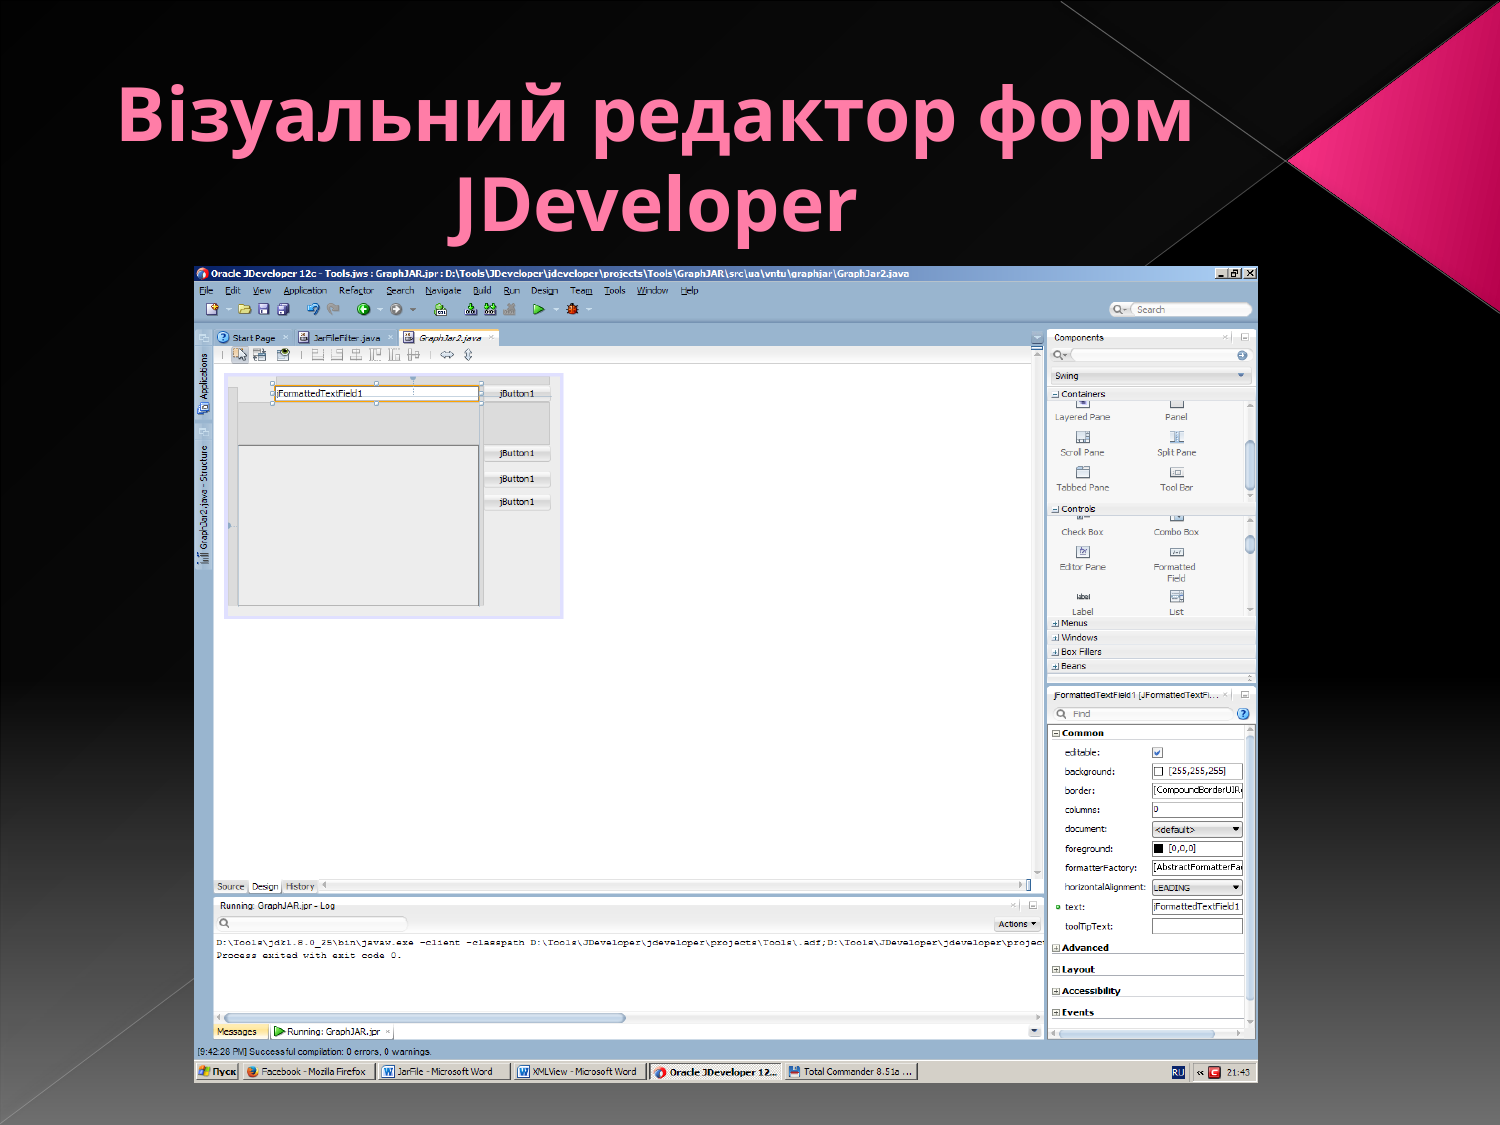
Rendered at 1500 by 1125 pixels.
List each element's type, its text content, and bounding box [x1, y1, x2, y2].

title Візуальний редактор форм JDeveloper [62, 44, 1250, 268]
picture [194, 266, 1259, 1083]
